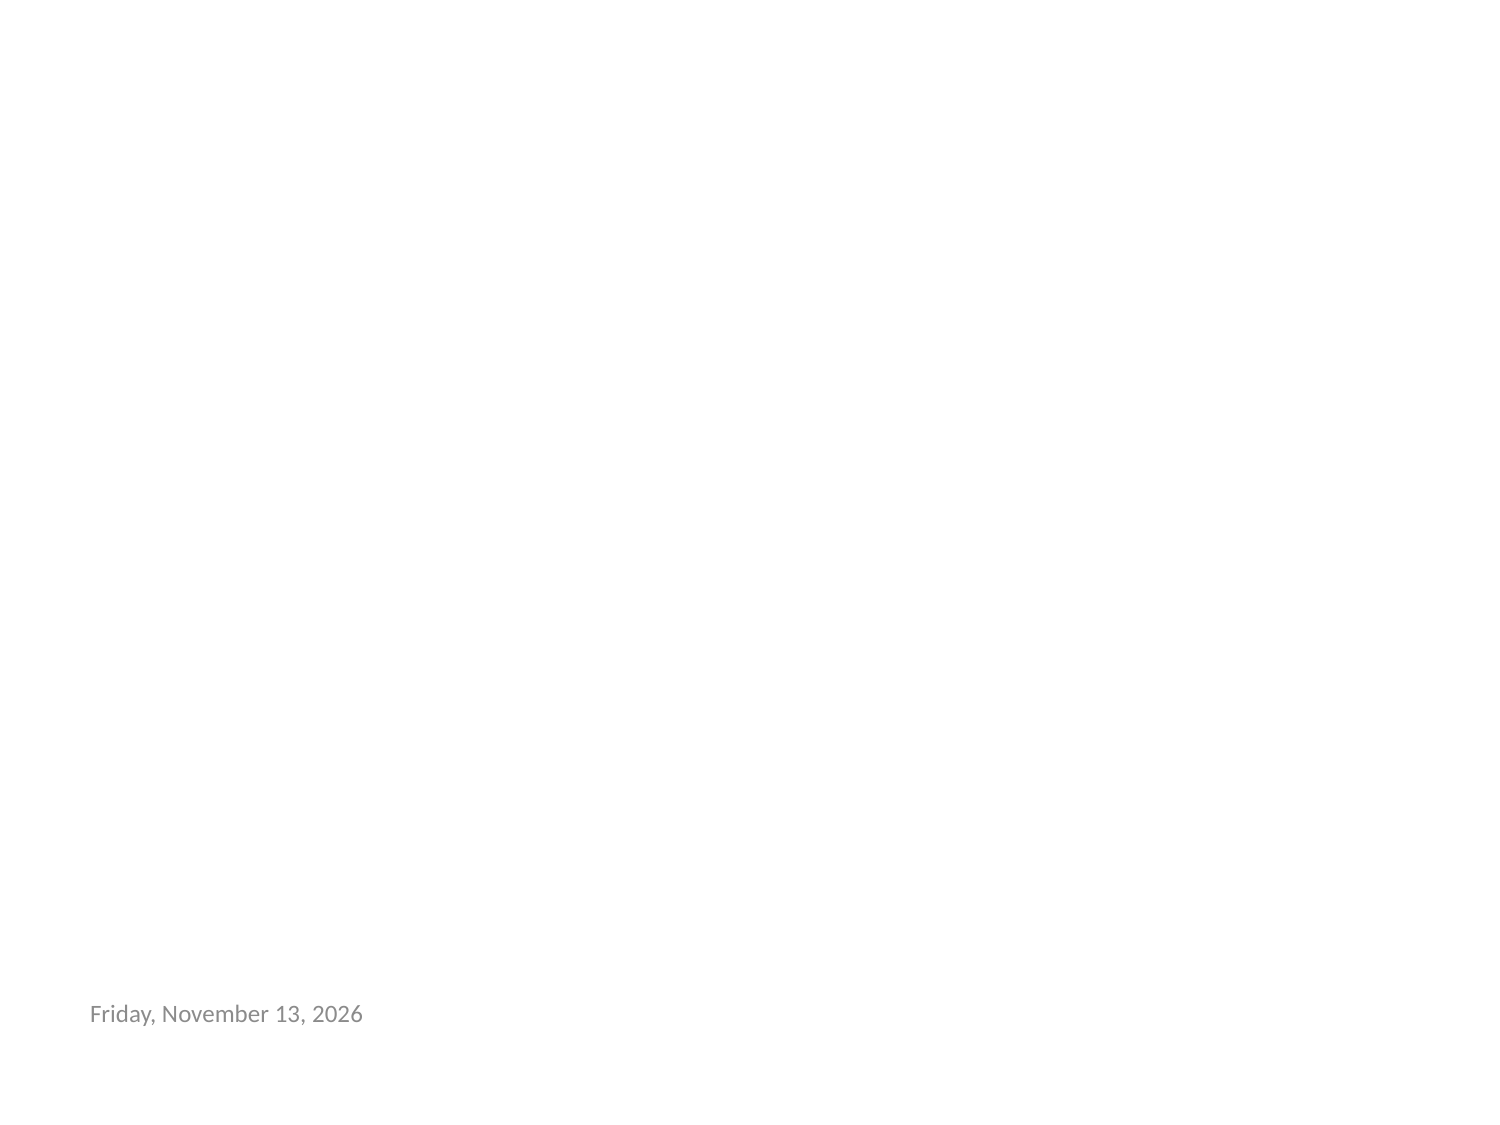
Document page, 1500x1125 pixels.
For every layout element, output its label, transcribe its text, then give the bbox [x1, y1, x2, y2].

text_box Tuesday, June 29, 2021 [75, 982, 425, 1043]
